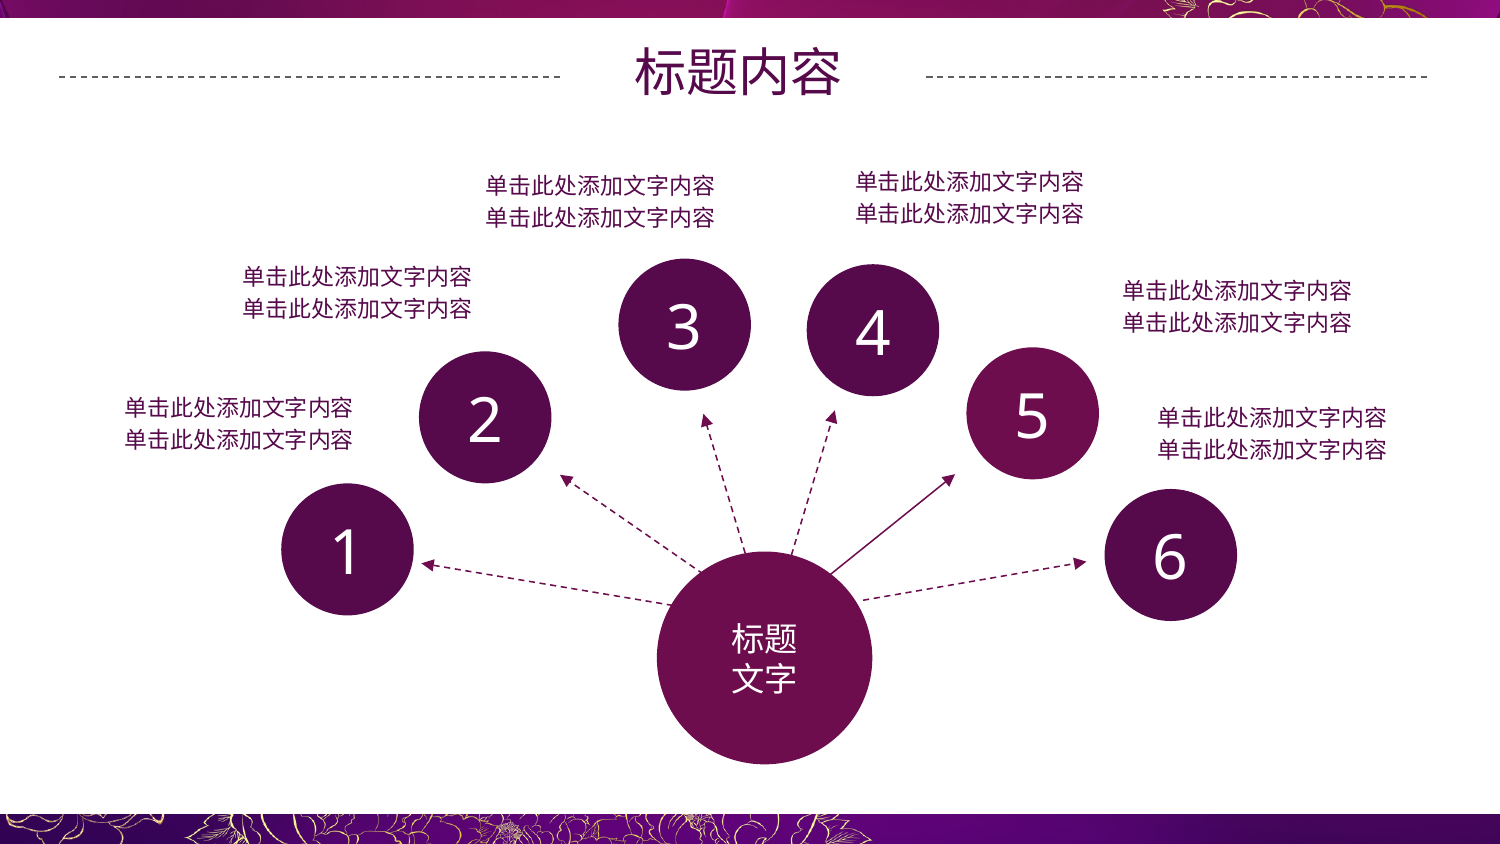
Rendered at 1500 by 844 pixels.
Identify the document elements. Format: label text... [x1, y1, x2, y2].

picture [0, 814, 1500, 844]
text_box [419, 481, 1082, 621]
text_box 6 [1104, 488, 1238, 622]
text_box 标题内容 [608, 32, 868, 110]
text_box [76, 159, 1436, 473]
text_box 1 [281, 483, 414, 616]
picture [0, 0, 1500, 18]
text_box 标题 文字 [656, 627, 873, 765]
